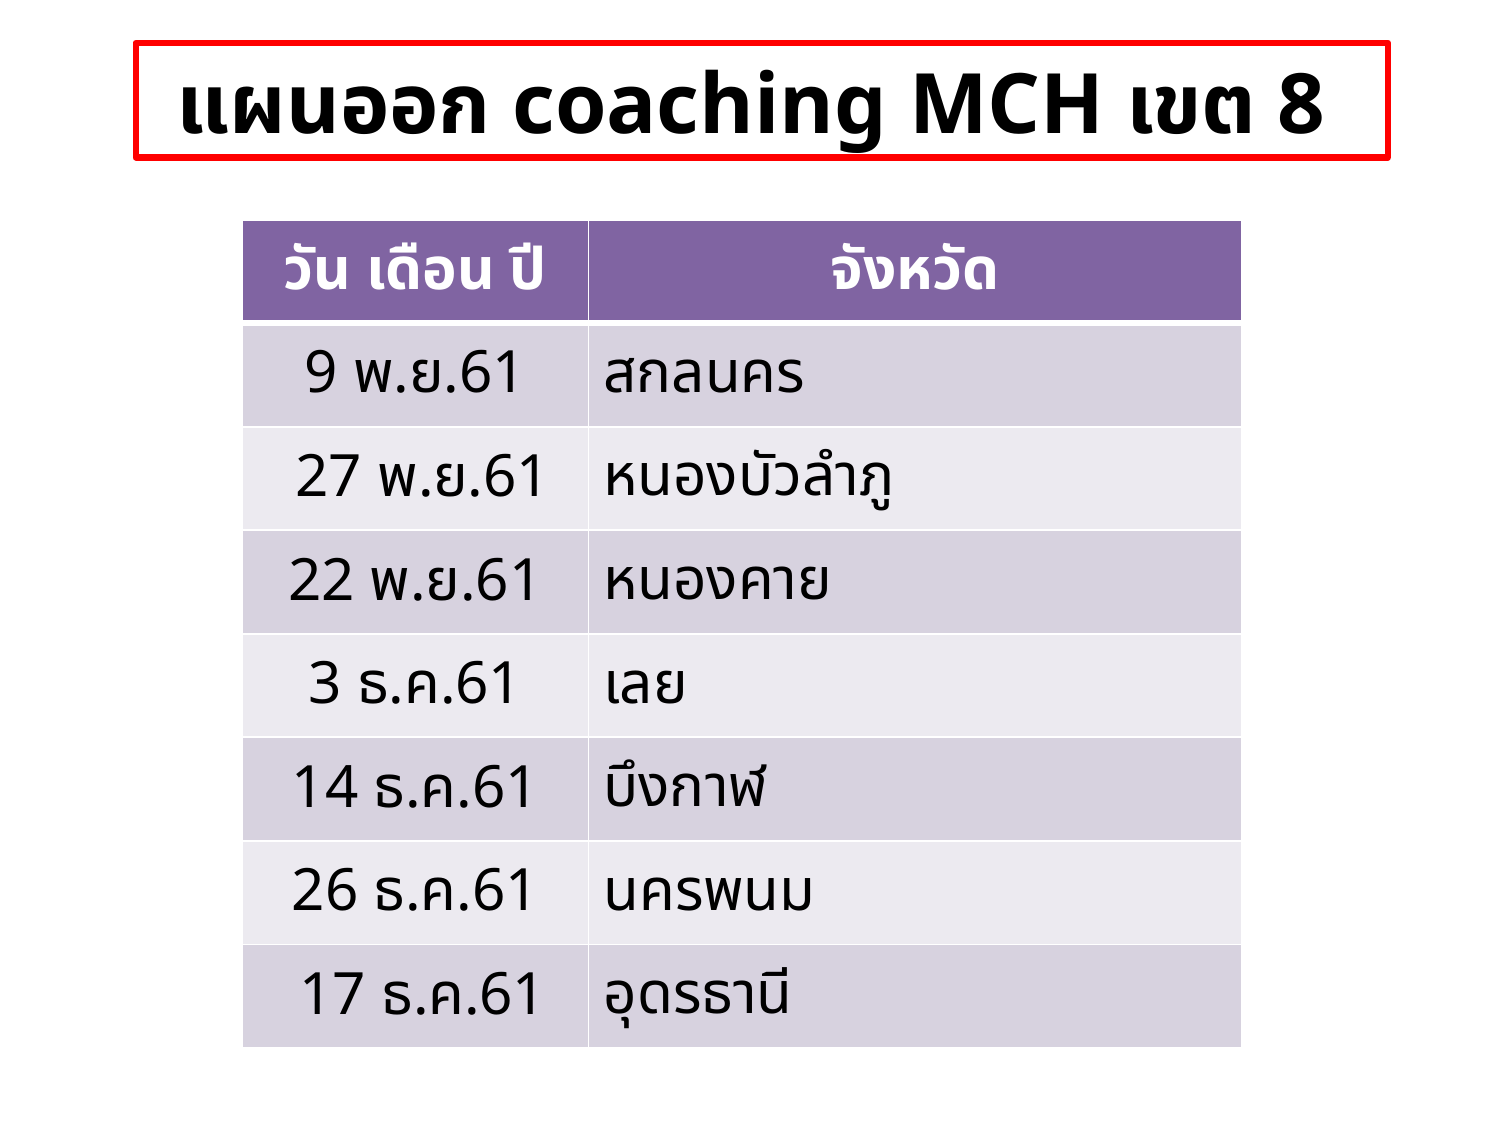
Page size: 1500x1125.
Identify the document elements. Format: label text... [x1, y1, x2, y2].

table_cell หนองบัวลำภู [589, 428, 1241, 529]
table_cell 17 ธ.ค.61 [243, 945, 588, 1047]
table_cell สกลนคร [589, 326, 1241, 426]
table_cell นครพนม [589, 842, 1241, 944]
table_cell 27 พ.ย.61 [243, 428, 588, 529]
table_cell อุดรธานี [589, 945, 1241, 1047]
table_header วัน เดือน ปี [243, 221, 588, 320]
table_cell บึงกาฬ [589, 738, 1241, 840]
table_cell หนองคาย [589, 531, 1241, 633]
table_cell เลย [589, 635, 1241, 736]
table_cell 3 ธ.ค.61 [243, 635, 588, 736]
table_cell 14 ธ.ค.61 [243, 738, 588, 840]
table_cell 22 พ.ย.61 [243, 531, 588, 633]
text_box แผนออก coaching MCH เขต 8 [135, 42, 1388, 158]
table_cell 26 ธ.ค.61 [243, 842, 588, 944]
table_header จังหวัด [589, 221, 1241, 320]
table_cell 9 พ.ย.61 [243, 326, 588, 426]
